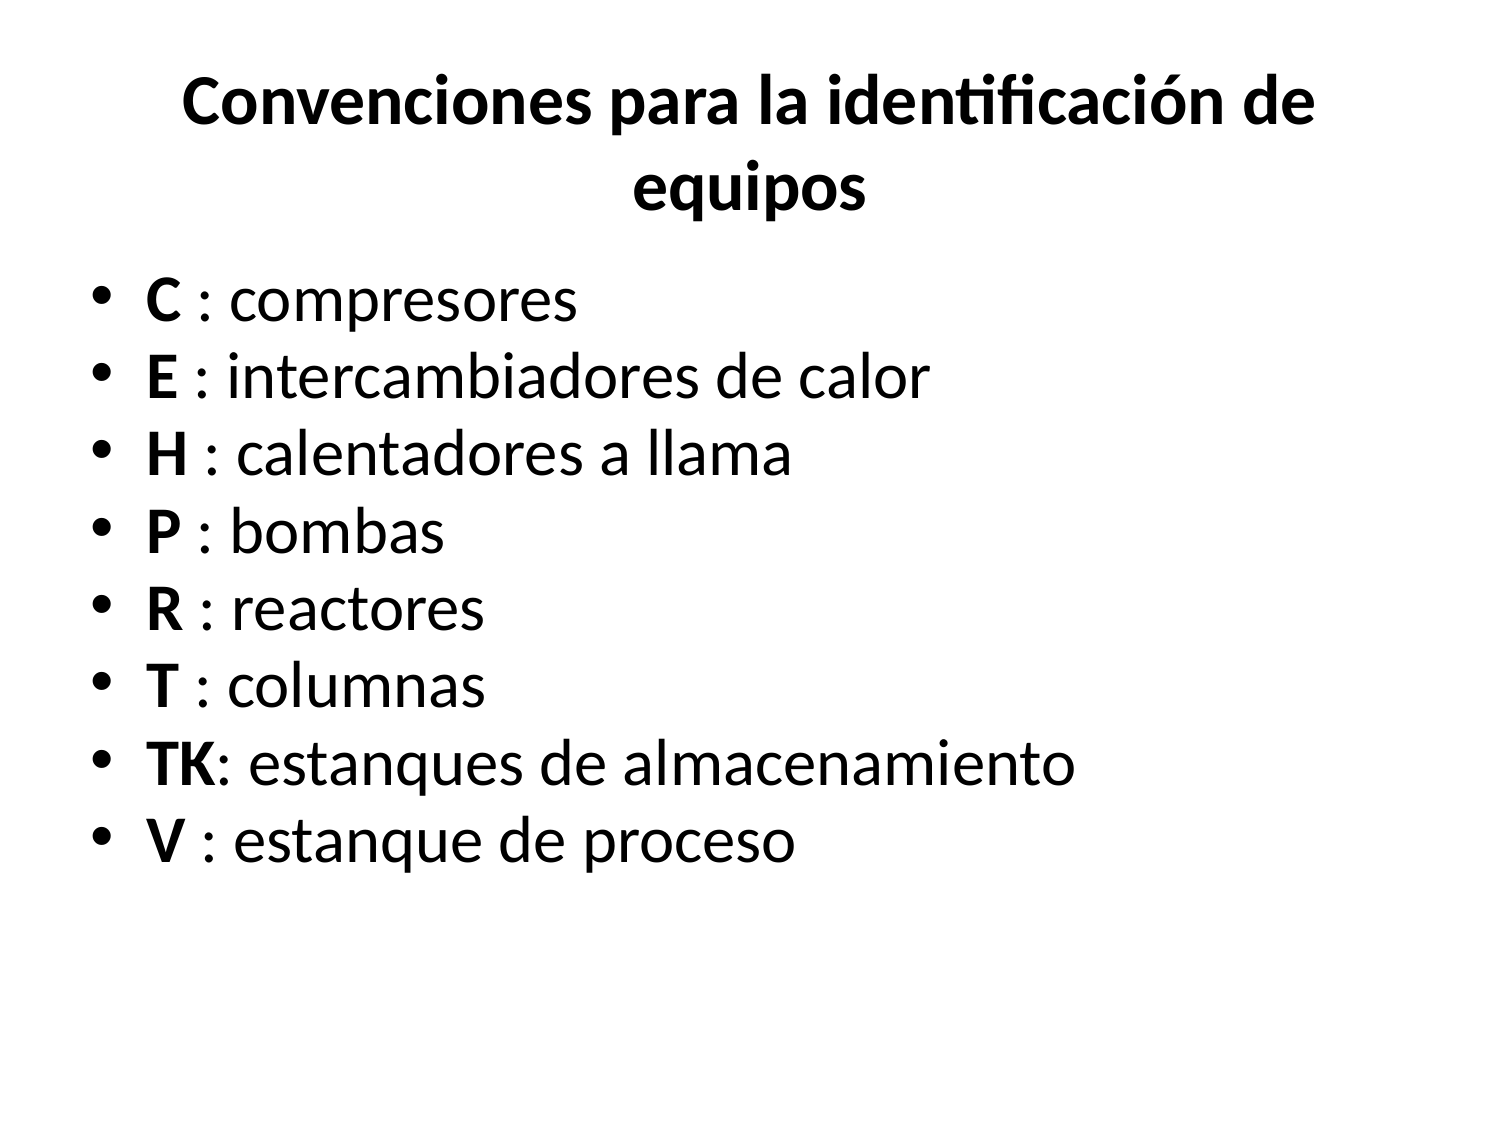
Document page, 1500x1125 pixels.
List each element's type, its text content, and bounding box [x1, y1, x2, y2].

title Convenciones para la identificación de equipos [75, 45, 1425, 233]
list C : compresores E : intercambiadores de calor H : calentadores a llama P : bombas R : reactores T : columnas TK: estanques de almacenamiento V : estanque de proceso [75, 262, 1425, 1005]
